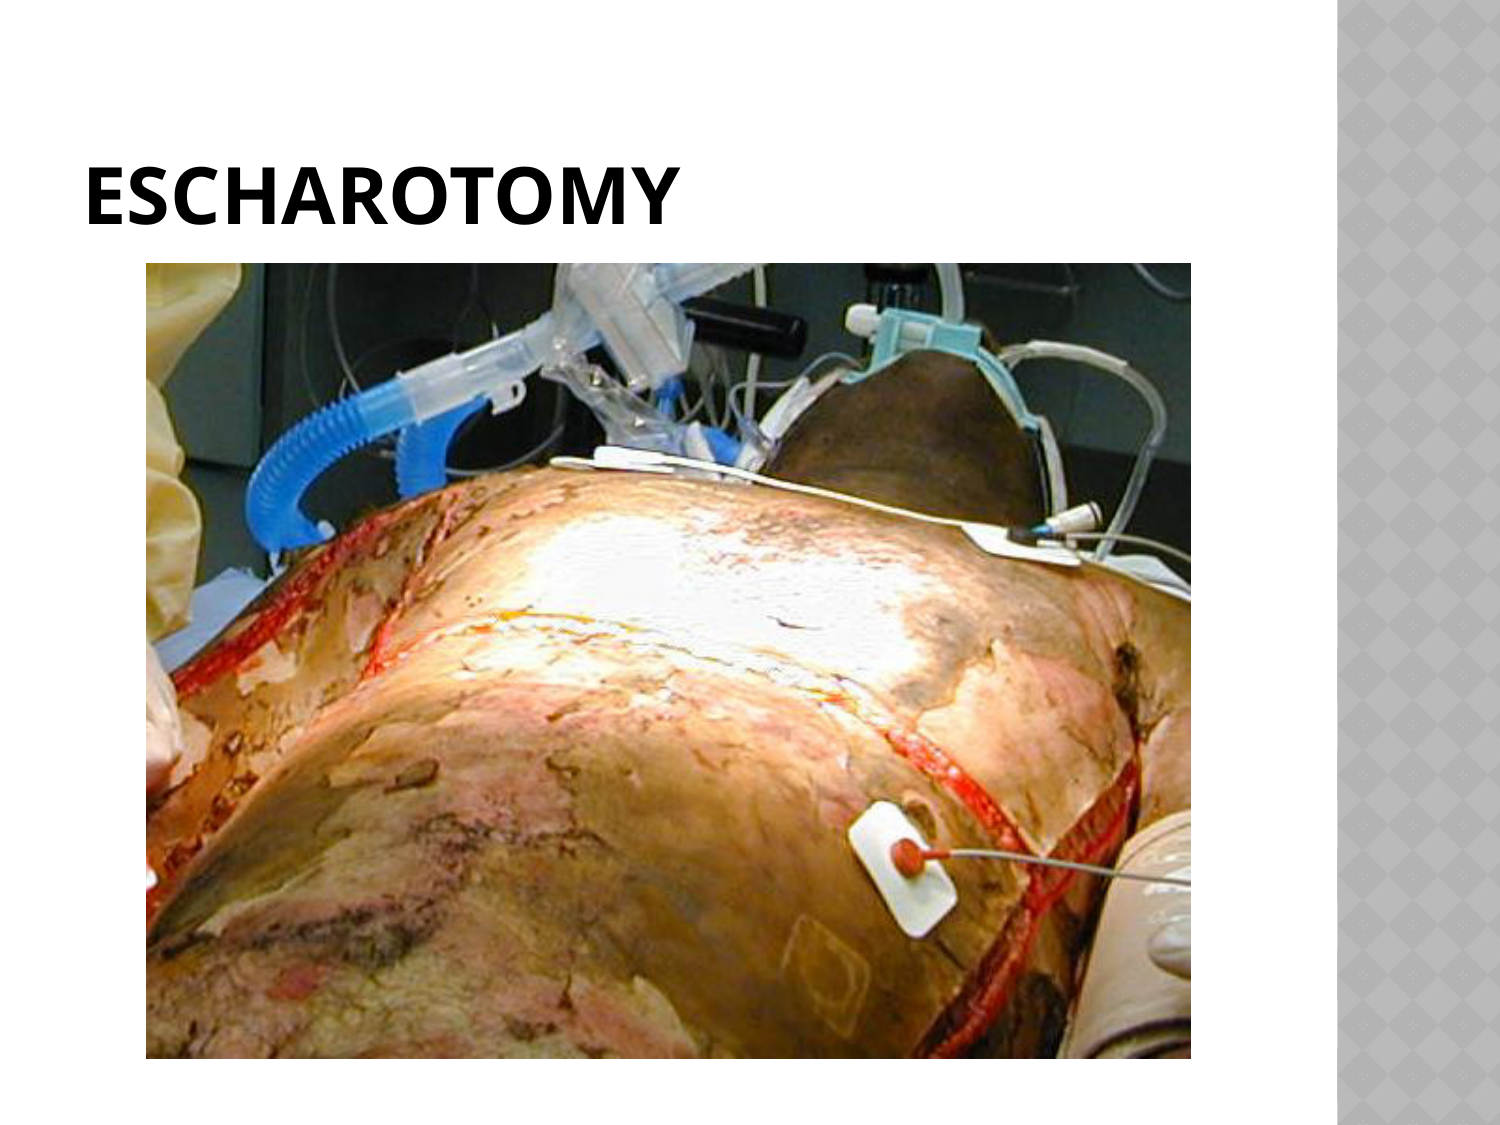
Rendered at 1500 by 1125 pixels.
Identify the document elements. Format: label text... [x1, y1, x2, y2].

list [146, 263, 1192, 1060]
title Escharotomy [75, 52, 1263, 240]
